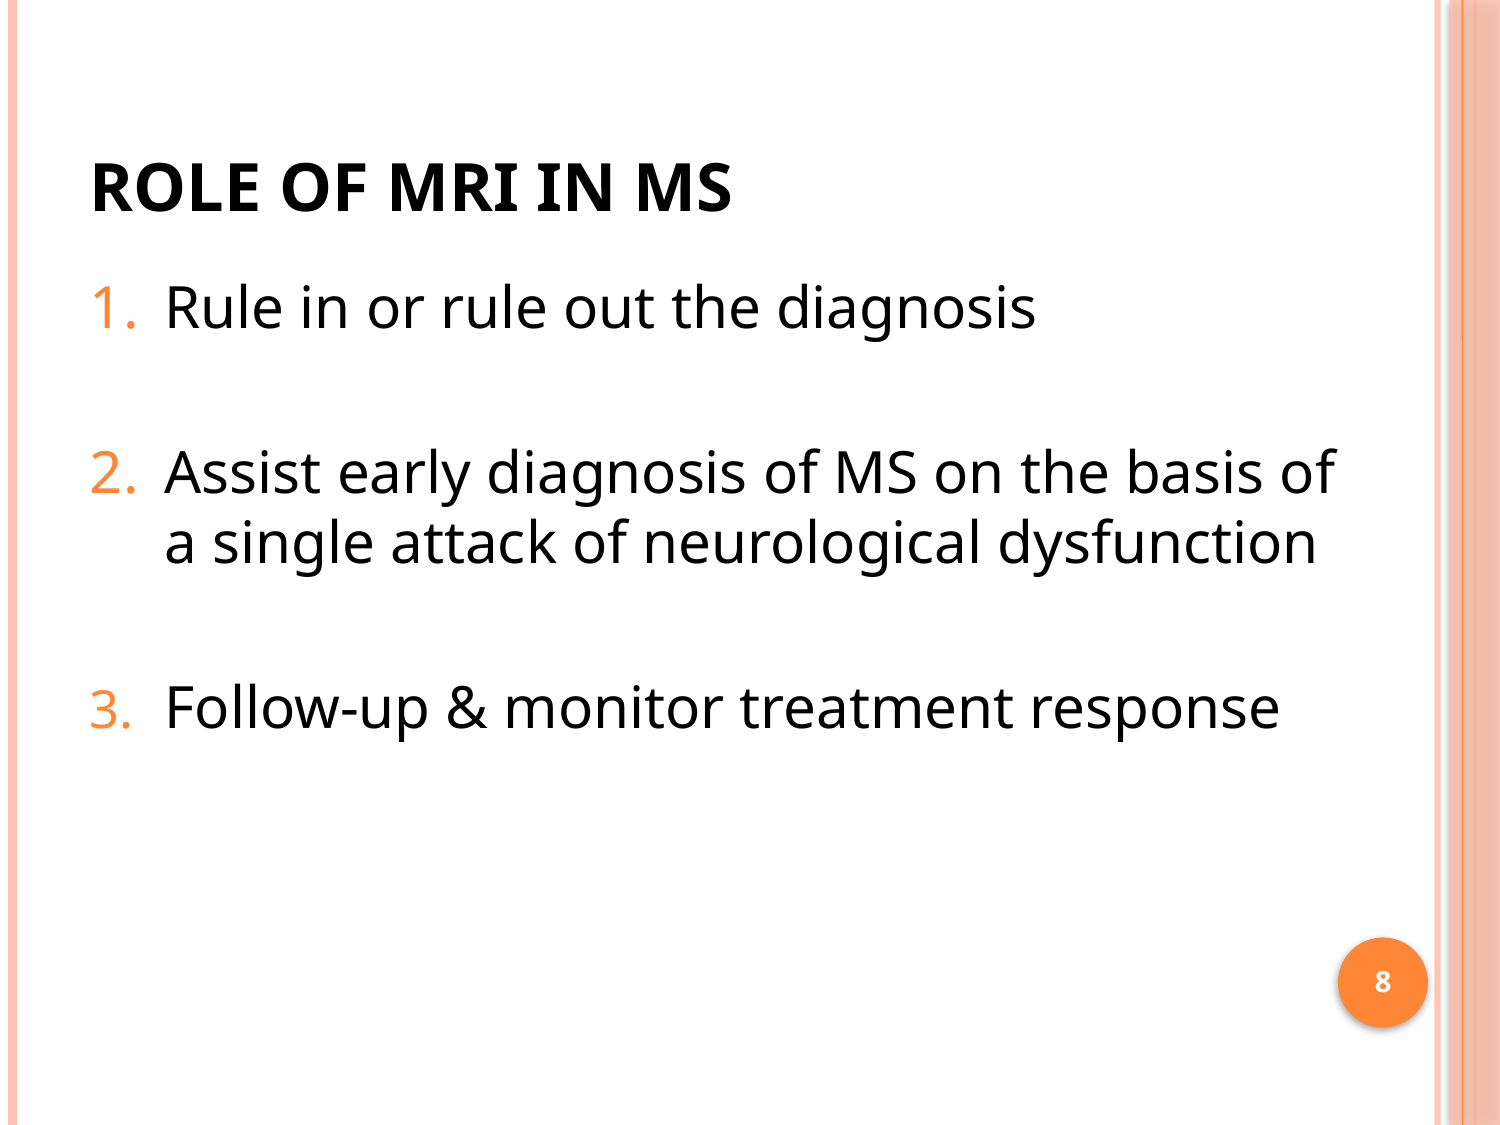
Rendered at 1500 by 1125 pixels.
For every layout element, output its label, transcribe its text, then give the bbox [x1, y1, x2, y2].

title Role of MRI in MS [75, 45, 1300, 233]
slide_number 8 [1333, 940, 1434, 1027]
list Rule in or rule out the diagnosis Assist early diagnosis of MS on the basis of a single attack of neurological dysfunction Follow-up & monitor treatment response [75, 262, 1381, 1062]
